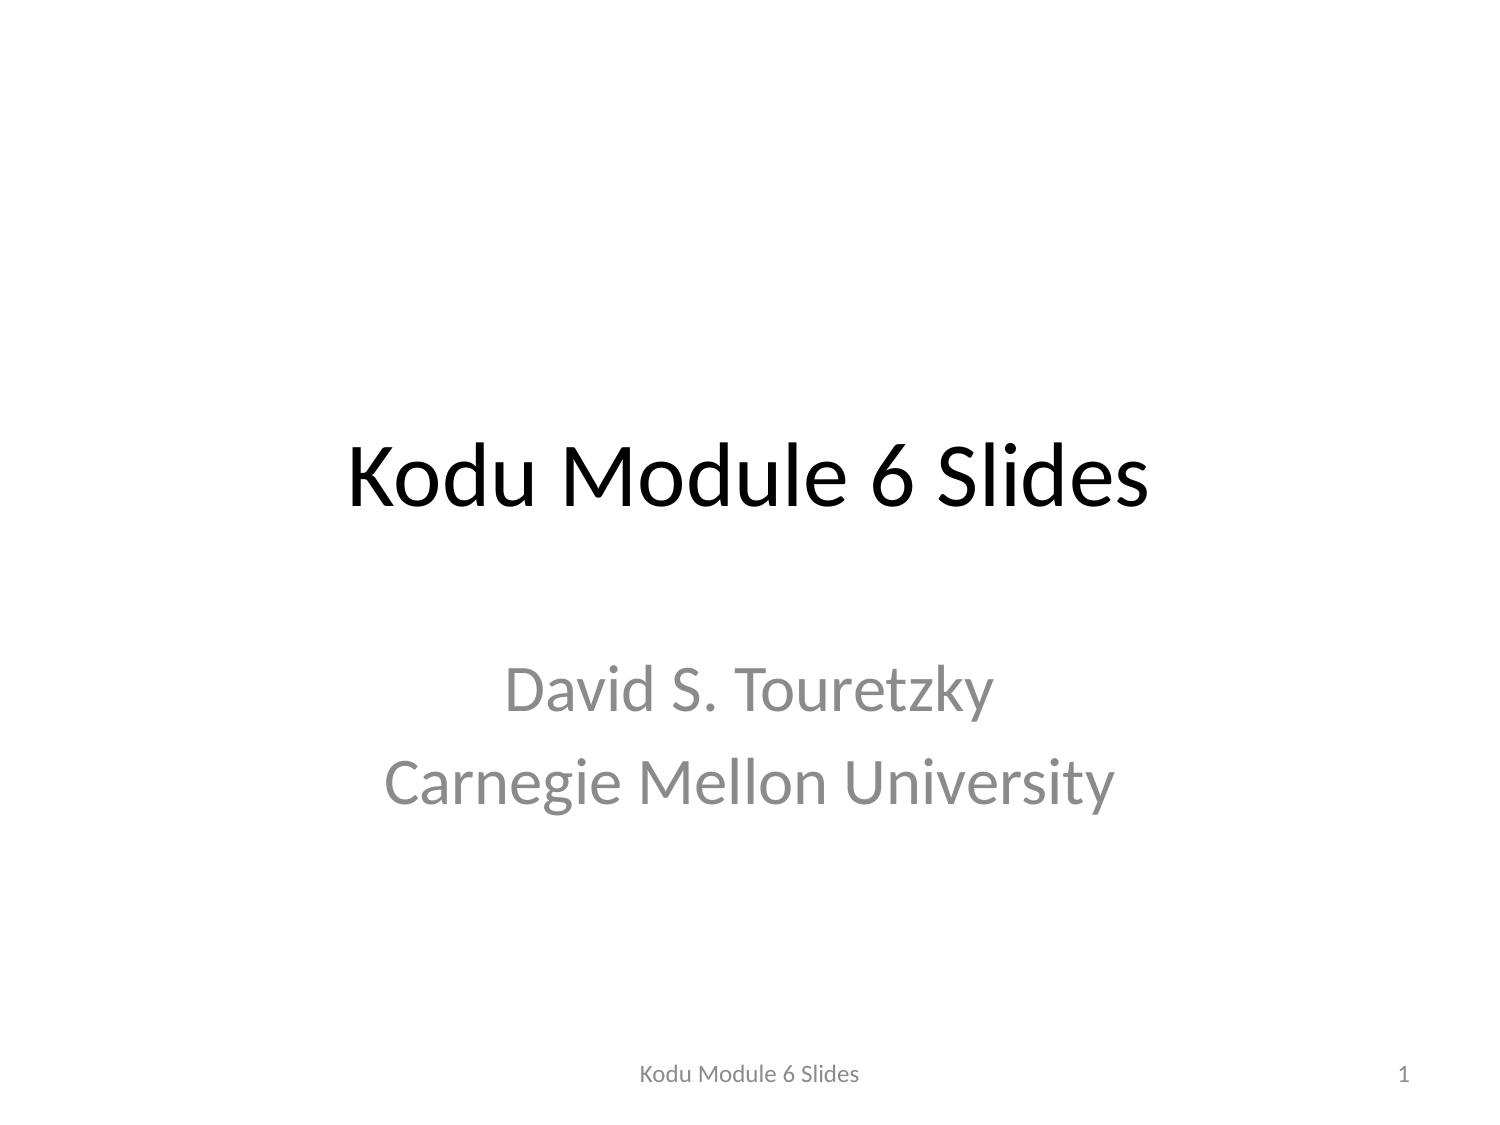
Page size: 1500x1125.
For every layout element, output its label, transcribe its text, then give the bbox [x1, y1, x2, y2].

footer Kodu Module 6 Slides [512, 1042, 988, 1103]
title Kodu Module 6 Slides [112, 349, 1388, 591]
subtitle David S. Touretzky Carnegie Mellon University [225, 637, 1275, 925]
slide_number 1 [1074, 1042, 1425, 1103]
